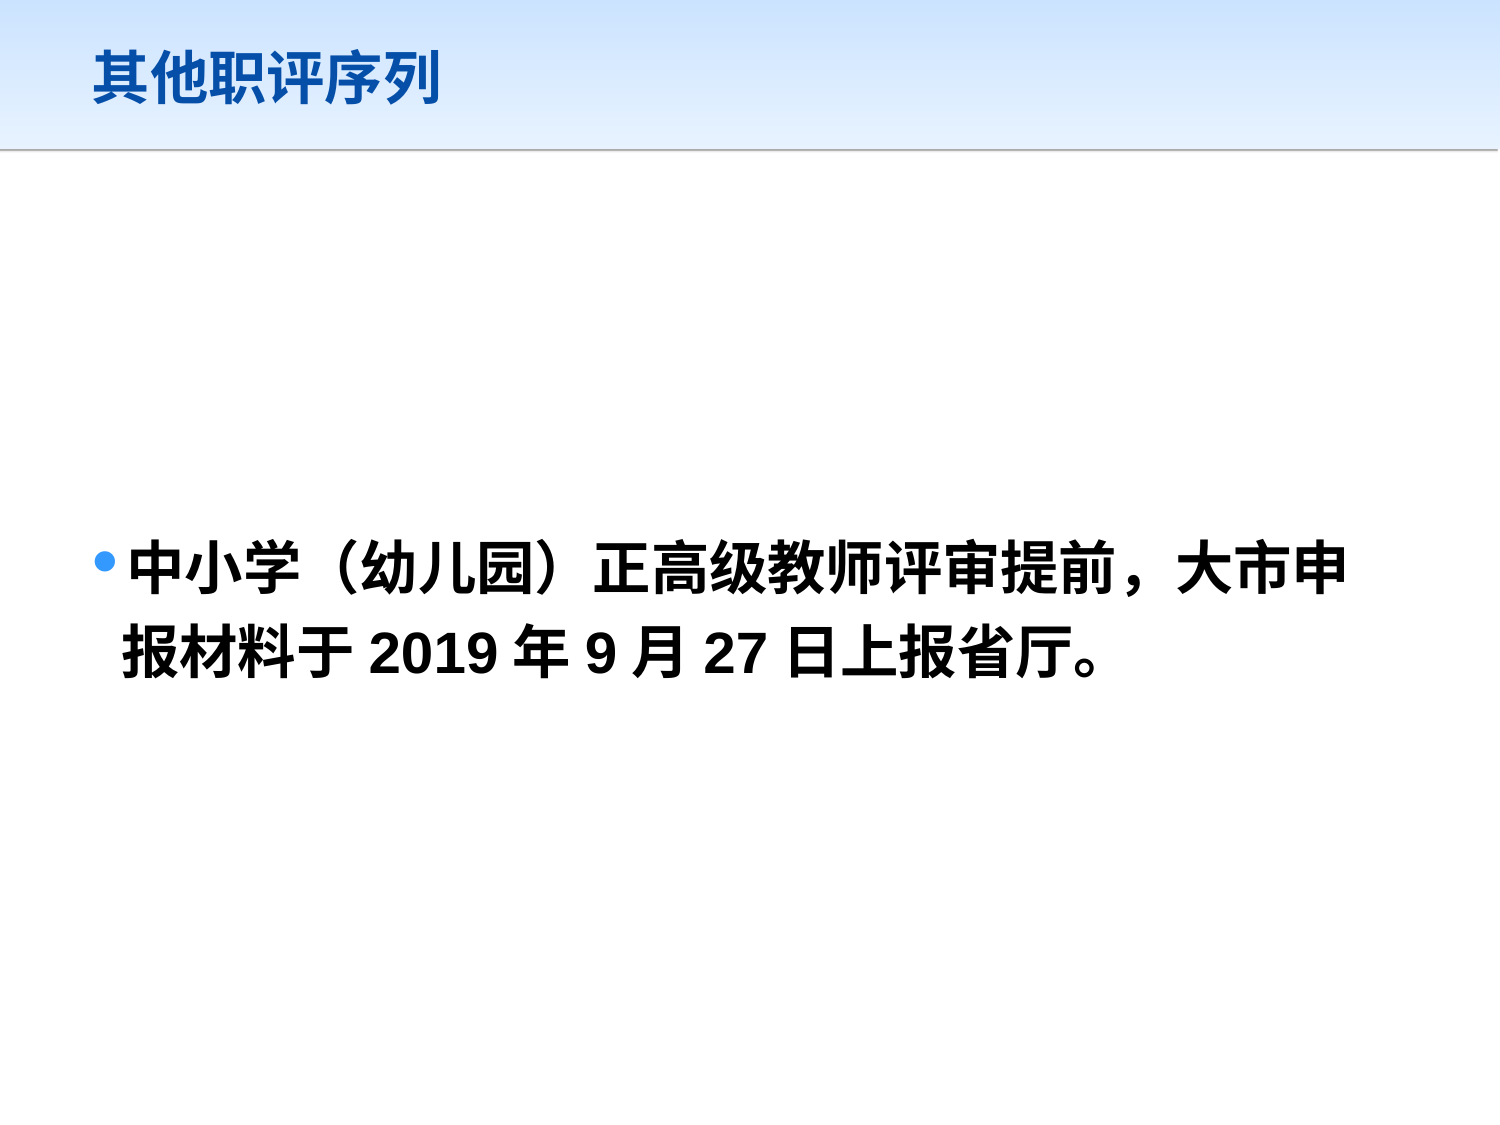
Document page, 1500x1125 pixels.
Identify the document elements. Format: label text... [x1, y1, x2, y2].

list 中小学（幼儿园）正高级教师评审提前，大市申报材料于2019年9月27日上报省厅。 [76, 236, 1424, 1048]
title 其他职评序列 [76, 23, 1424, 131]
